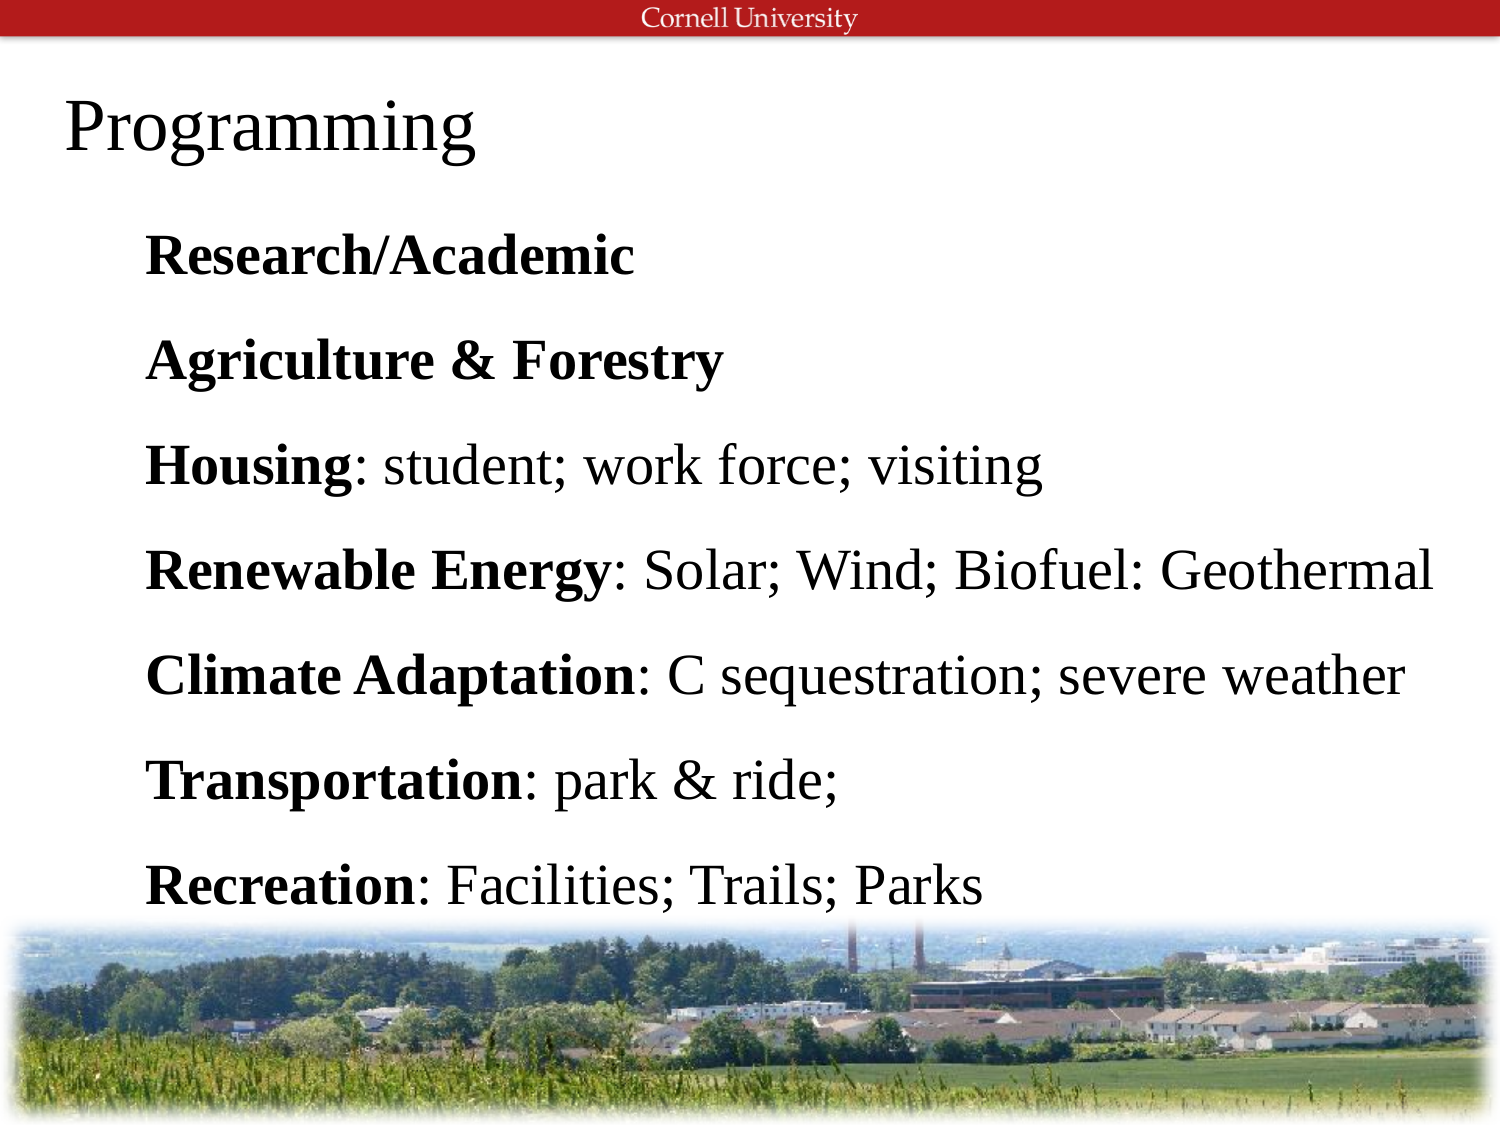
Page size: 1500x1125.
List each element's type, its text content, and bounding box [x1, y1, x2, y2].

picture [0, 915, 1500, 1125]
text_box Programming [50, 67, 1312, 173]
text_box Research/Academic Agriculture & Forestry Housing: student; work force; visiting Renewable Energy: Solar; Wind; Biofuel: Geothermal Climate Adaptation: C sequestration; severe weather Transportation: park & ride; Recreation: Facilities; Trails; Parks [130, 173, 1470, 914]
picture [635, 0, 858, 60]
